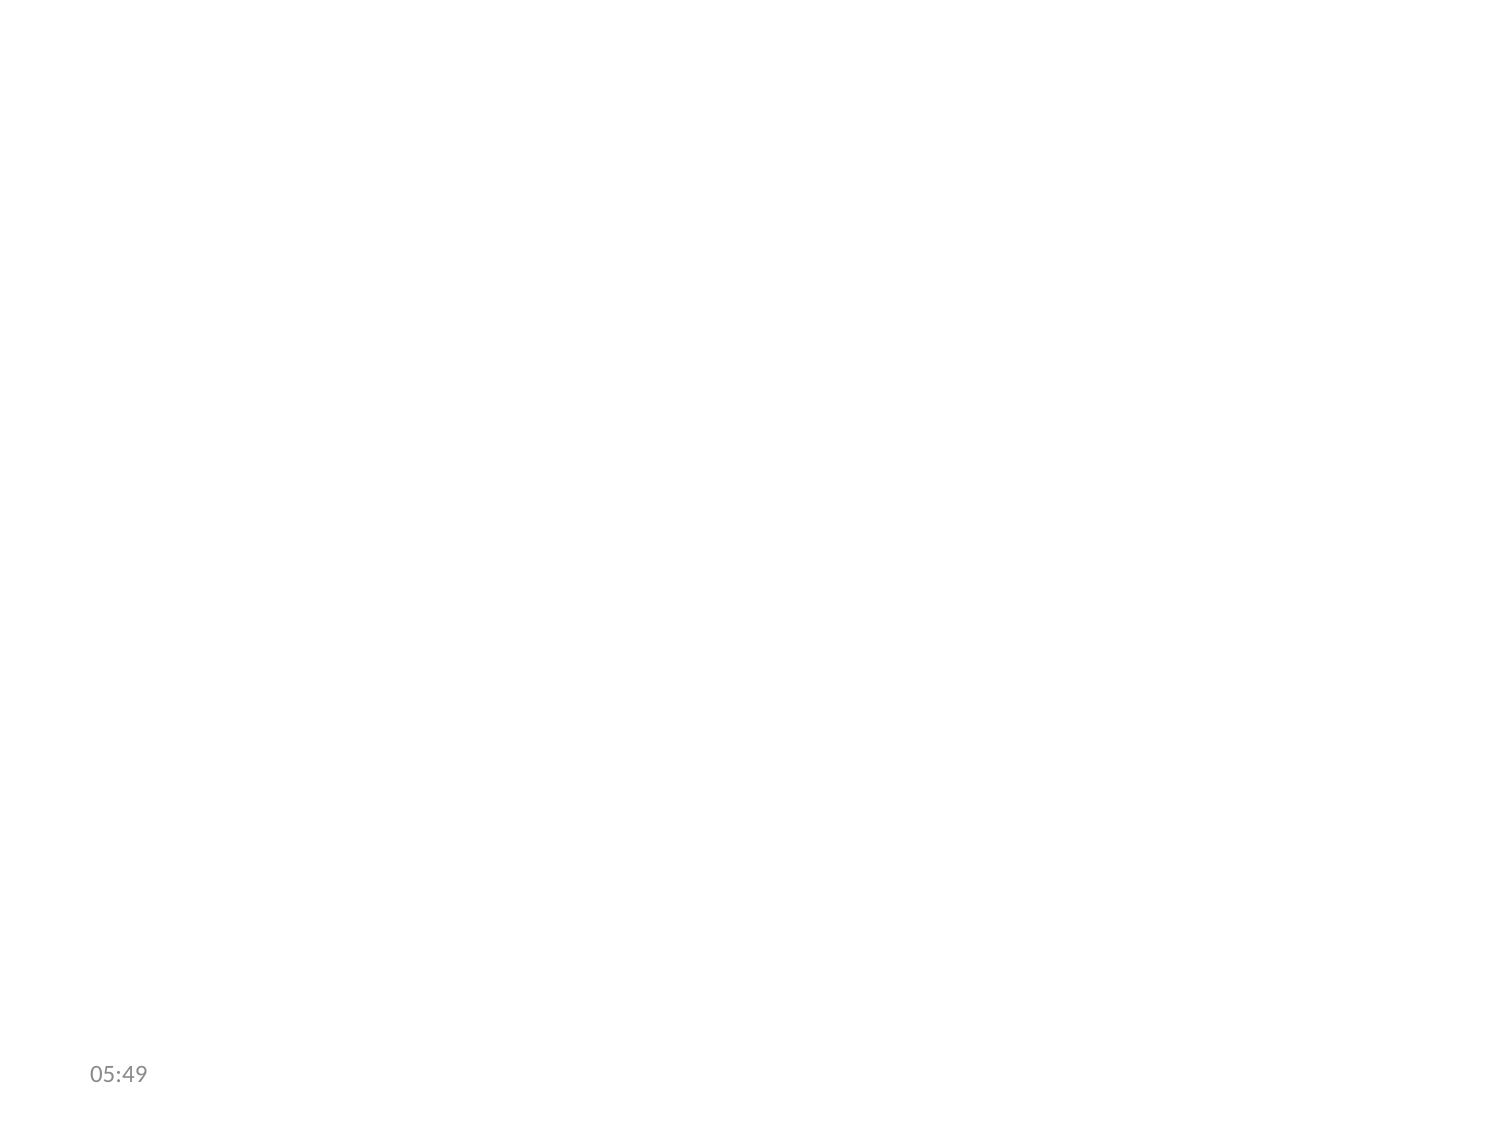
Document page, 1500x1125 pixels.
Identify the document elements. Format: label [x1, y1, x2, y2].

slide_number [75, 1042, 425, 1103]
